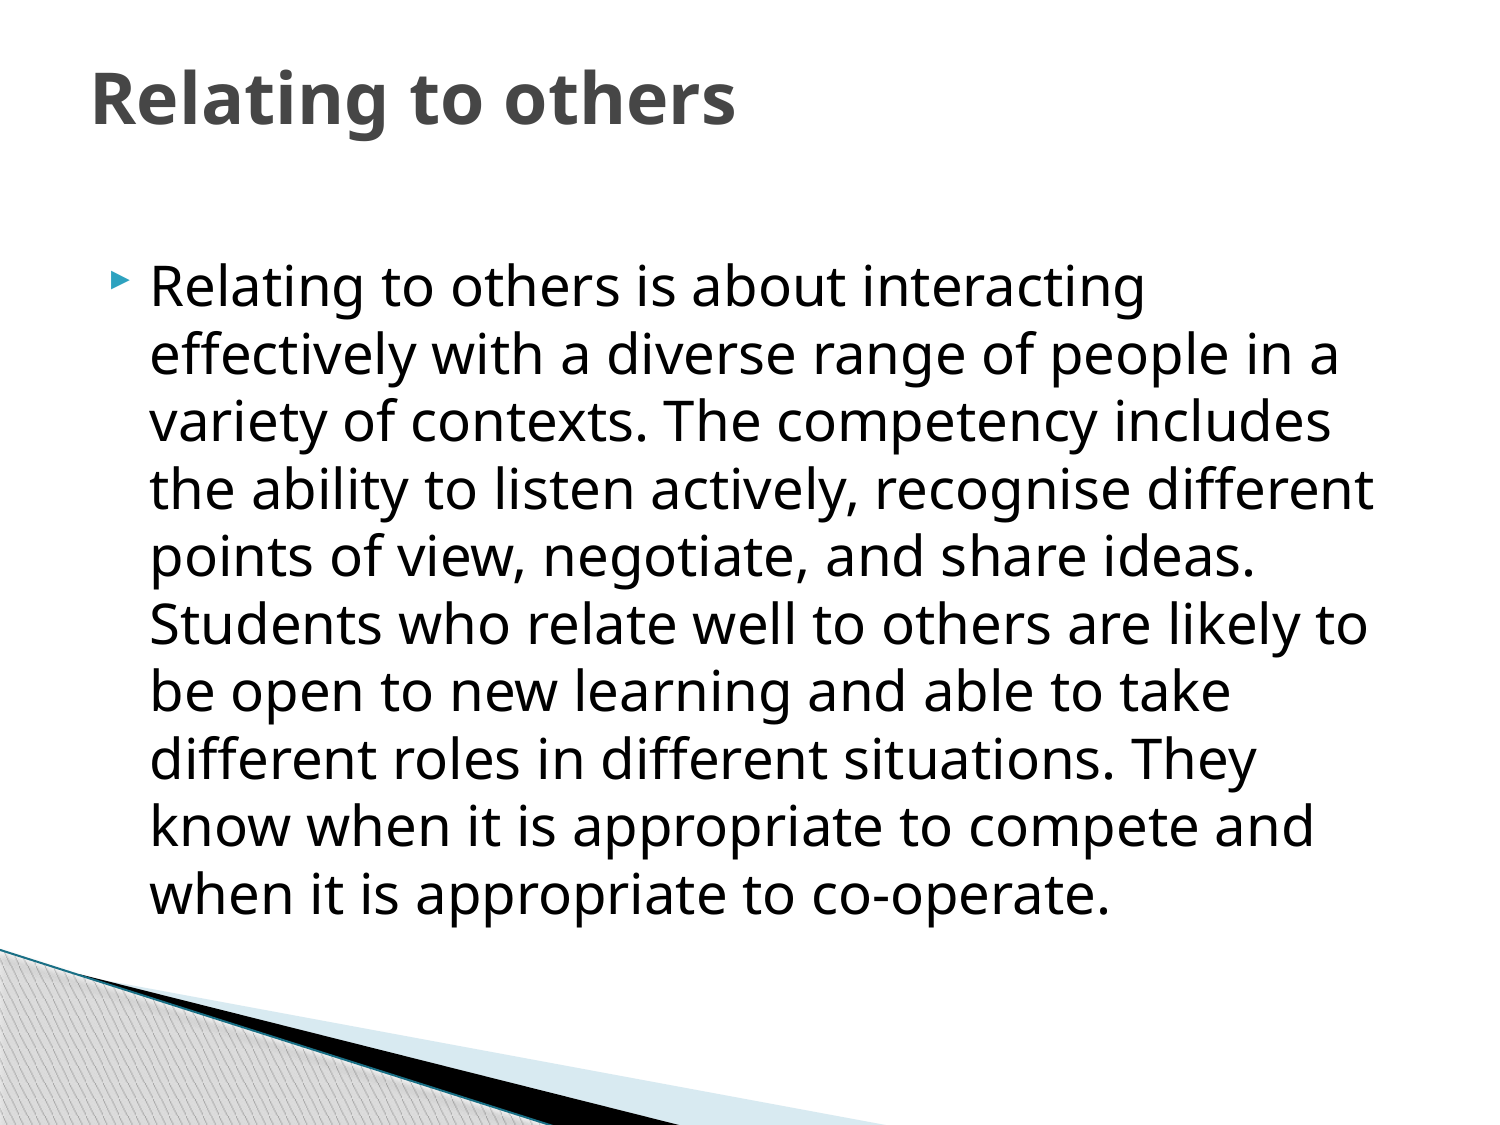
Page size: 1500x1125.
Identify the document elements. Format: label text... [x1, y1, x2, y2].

list Relating to others is about interacting effectively with a diverse range of people in a variety of contexts. The competency includes the ability to listen actively, recognise different points of view, negotiate, and share ideas. Students who relate well to others are likely to be open to new learning and able to take different roles in different situations. They know when it is appropriate to compete and when it is appropriate to co-operate. [74, 242, 1426, 985]
title Relating to others [75, 45, 1425, 233]
